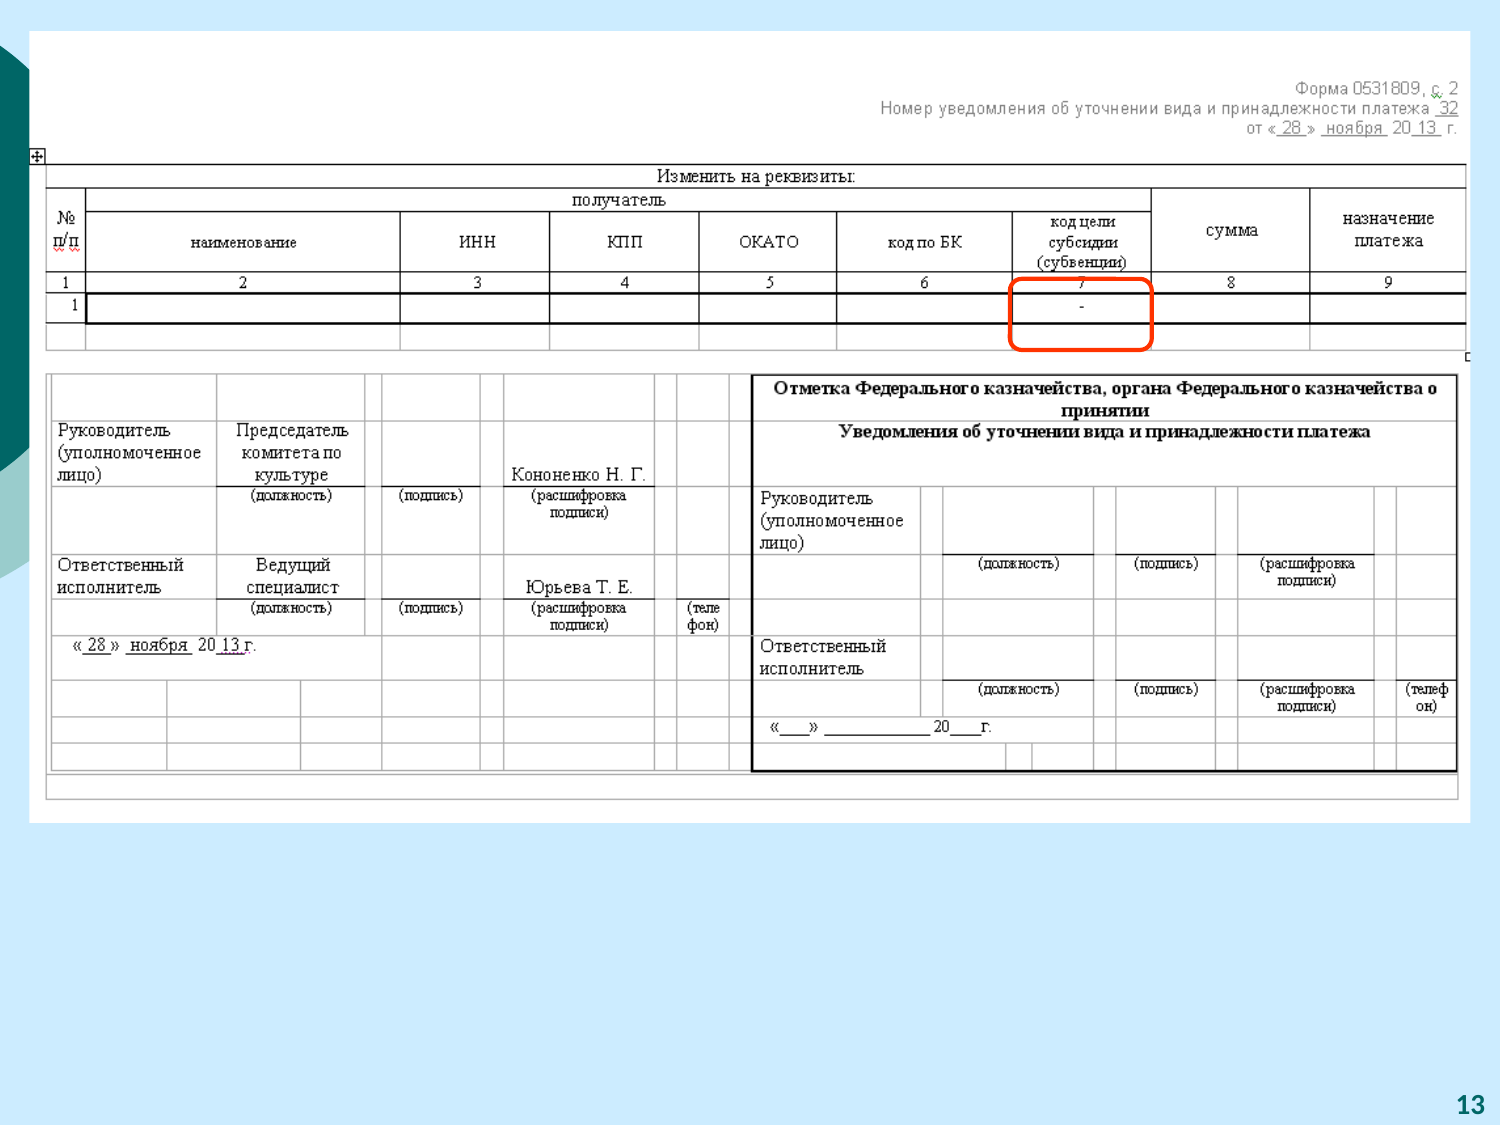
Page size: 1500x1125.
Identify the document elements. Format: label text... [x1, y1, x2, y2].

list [29, 30, 1471, 823]
text_box 13 [1453, 1081, 1500, 1125]
